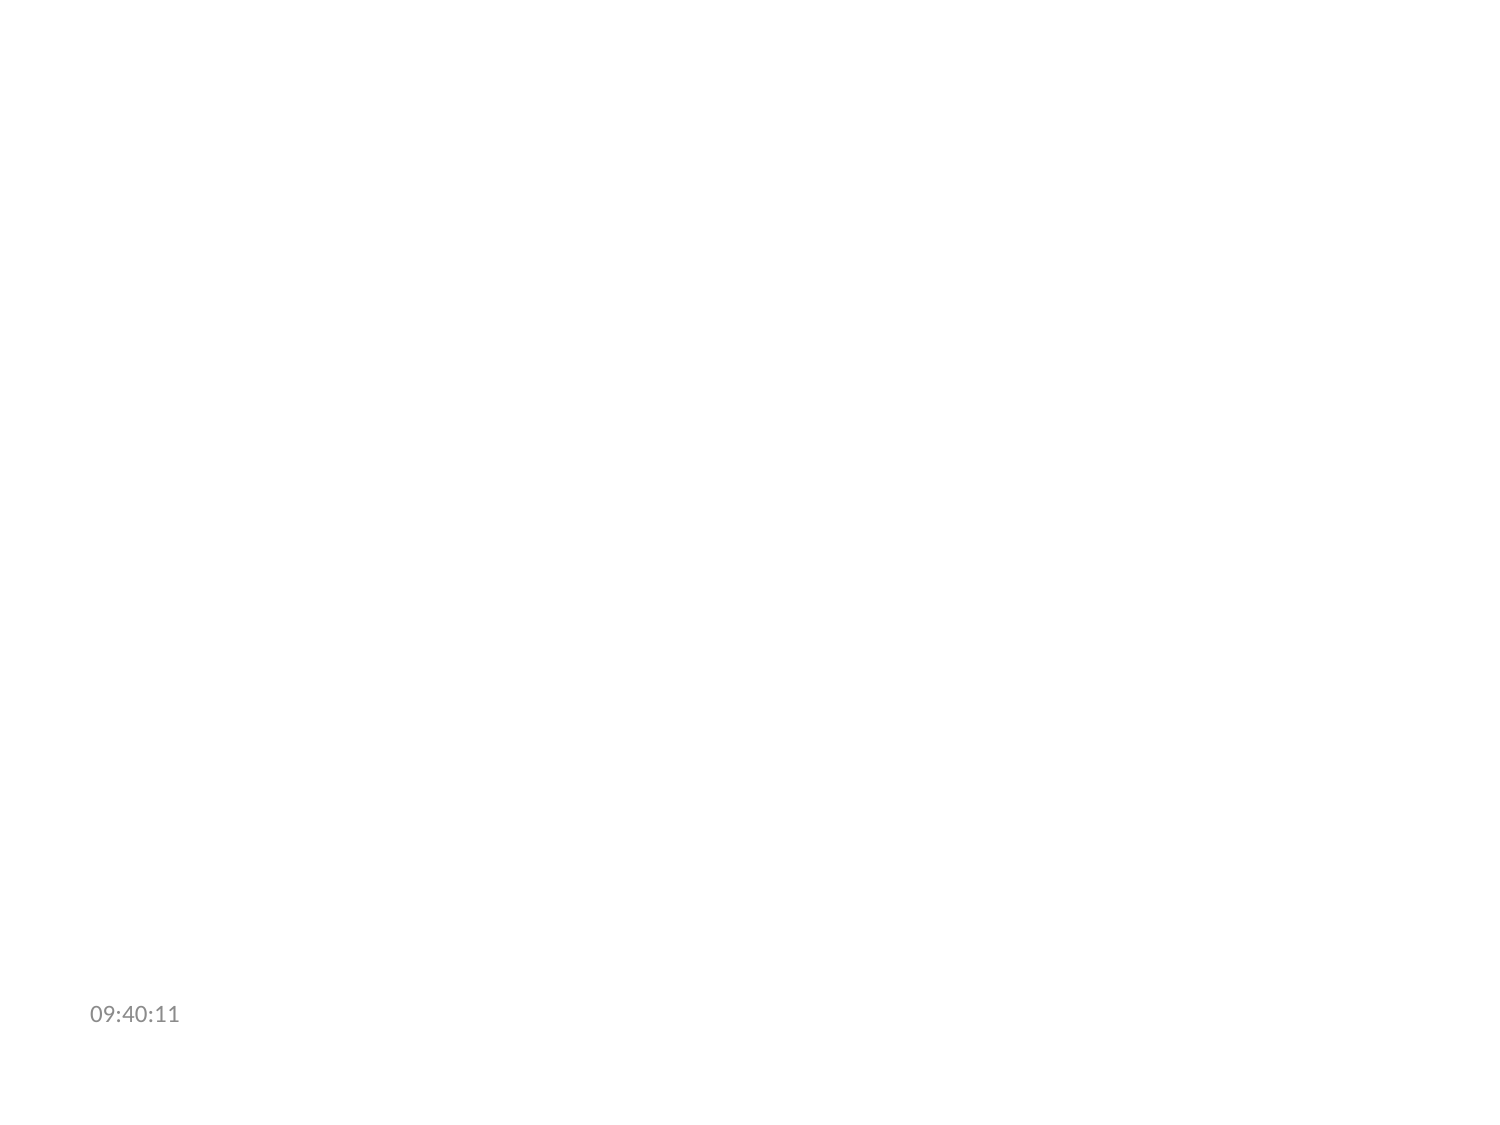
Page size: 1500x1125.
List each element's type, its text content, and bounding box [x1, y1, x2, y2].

text_box 15:35:09 [75, 982, 425, 1043]
